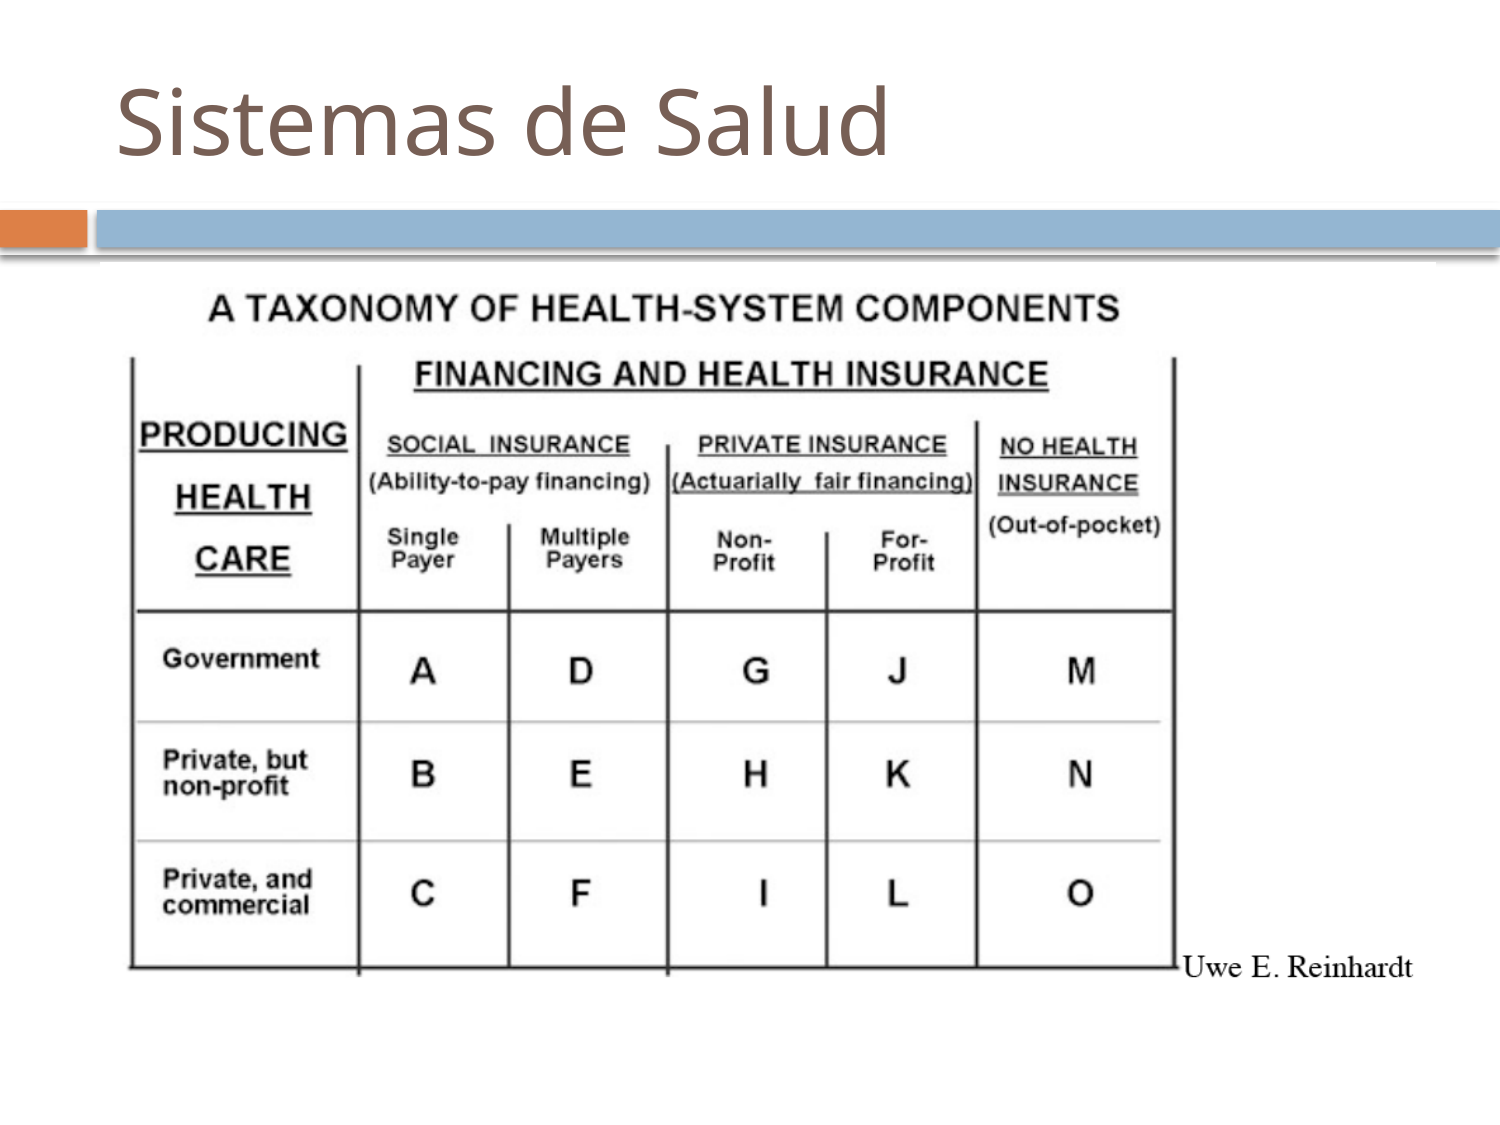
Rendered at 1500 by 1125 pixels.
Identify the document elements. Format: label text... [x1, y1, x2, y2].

picture [100, 262, 1436, 1001]
title Sistemas de Salud [100, 37, 1438, 200]
